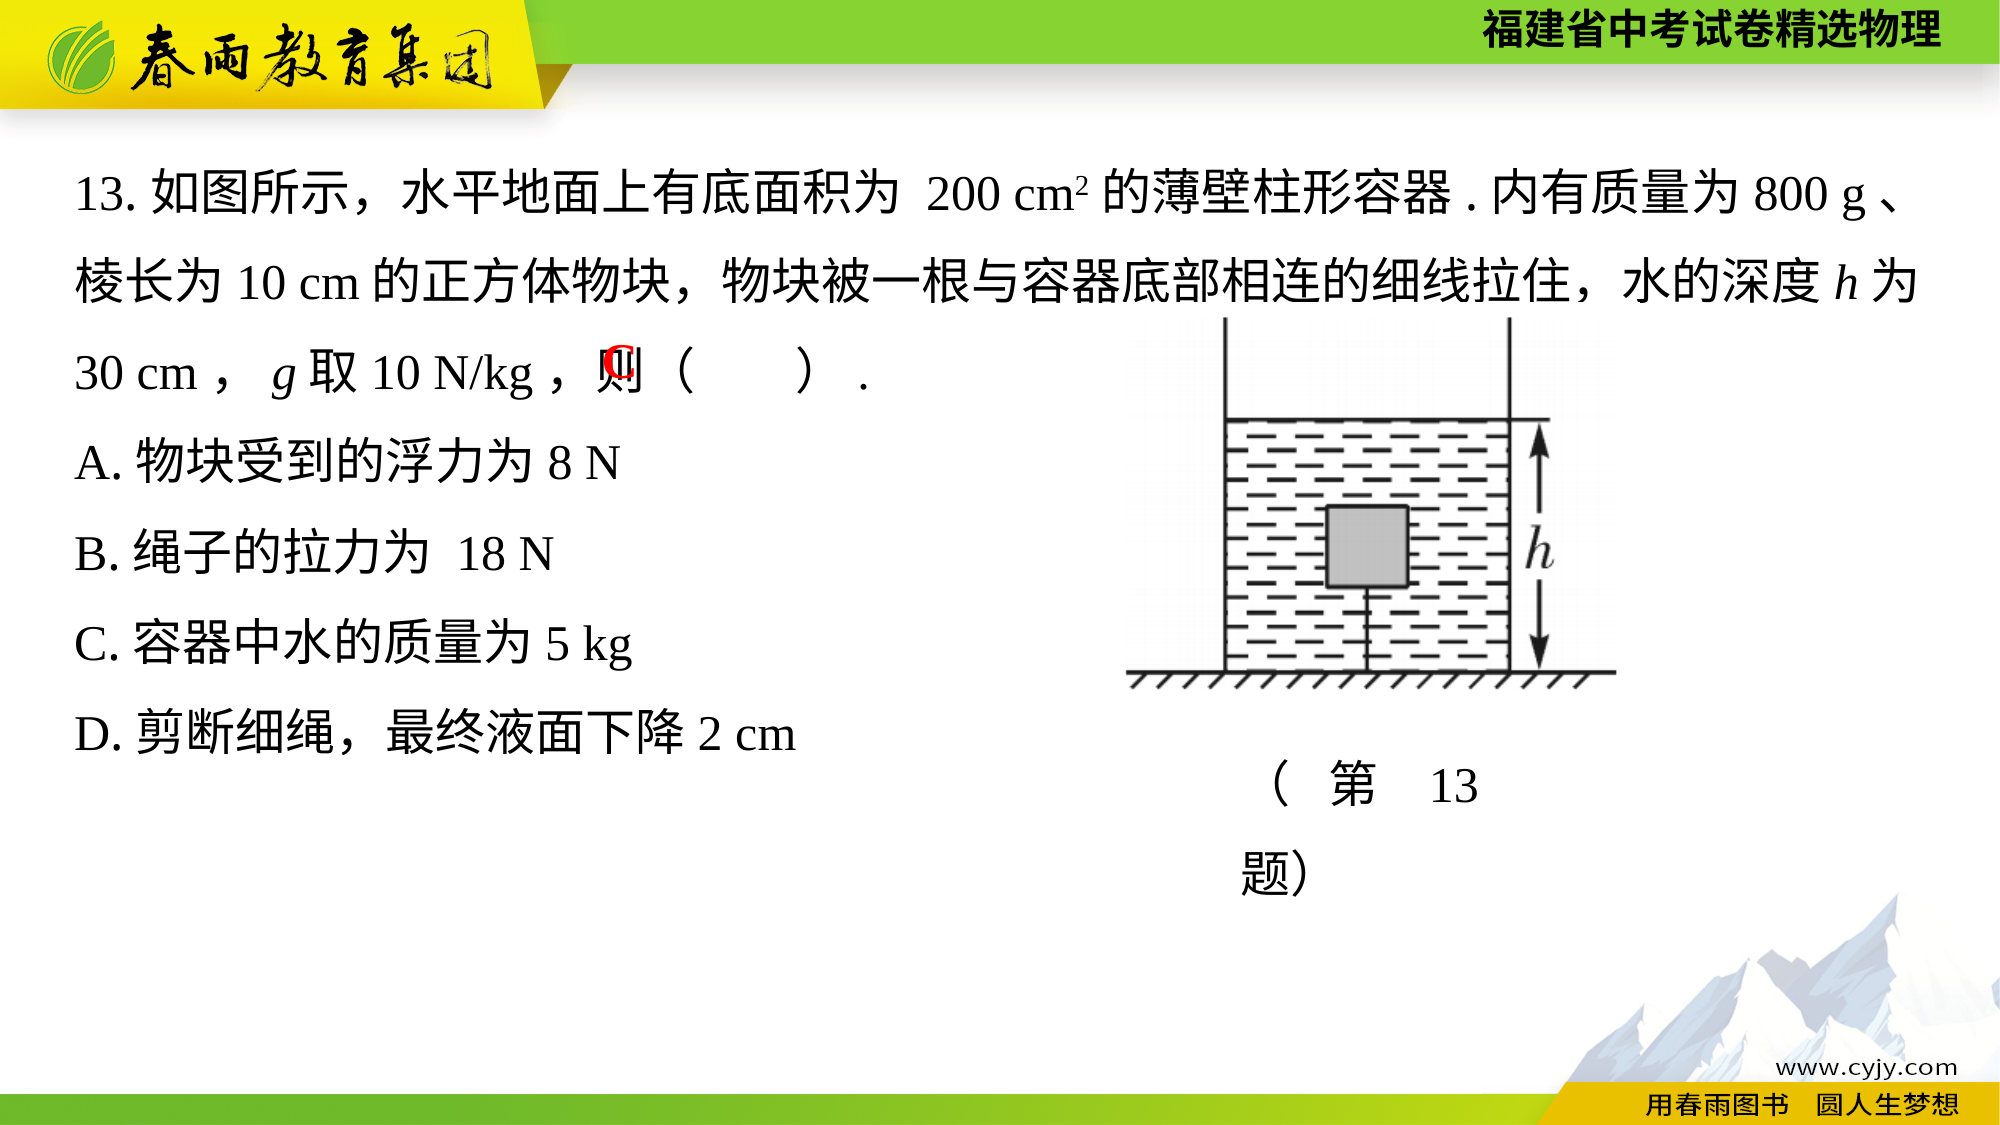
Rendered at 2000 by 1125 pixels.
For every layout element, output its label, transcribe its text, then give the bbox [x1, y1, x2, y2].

text_box （第13题） [1225, 714, 1506, 820]
list 13.如图所示，水平地面上有底面积为 200 cm2的薄壁柱形容器.内有质量为800 g、棱长为10 cm的正方体物块，物块被一根与容器底部相连的细线拉住，水的深度h为30 cm，g取10 N/kg，则（ ）. A.物块受到的浮力为8 N B.绳子的拉力为 18 N C.容器中水的质量为5 kg D.剪断细绳，最终液面下降2 cm [59, 122, 1944, 763]
picture [0, 0, 2000, 1125]
text_box C [586, 321, 653, 397]
